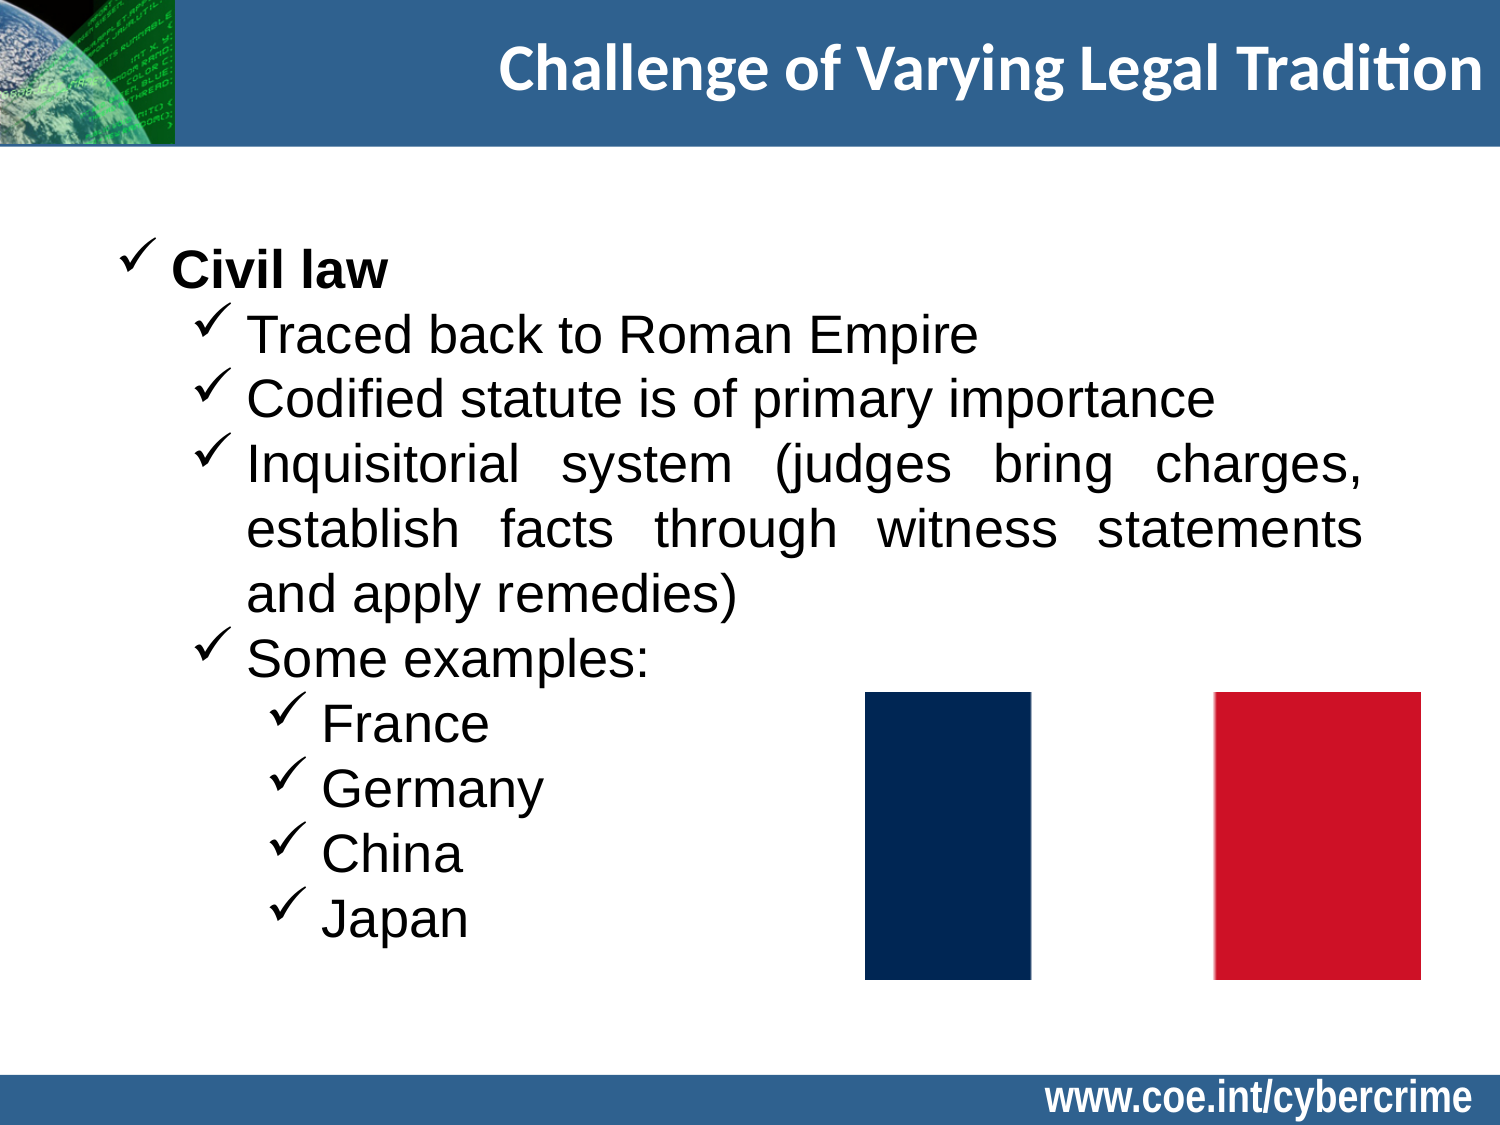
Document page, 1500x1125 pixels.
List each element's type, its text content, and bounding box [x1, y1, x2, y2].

text_box [0, 1073, 1030, 1125]
picture [865, 692, 1421, 980]
picture [0, 0, 175, 144]
text_box Challenge of Varying Legal Tradition [177, 0, 1500, 149]
text_box www.coe.int/cybercrime [1030, 1059, 1500, 1125]
text_box Civil law Traced back to Roman Empire Codified statute is of primary importance Inquisitorial system (judges bring charges, establish facts through witness statements and apply remedies) Some examples: France Germany China Japan [100, 226, 1380, 956]
